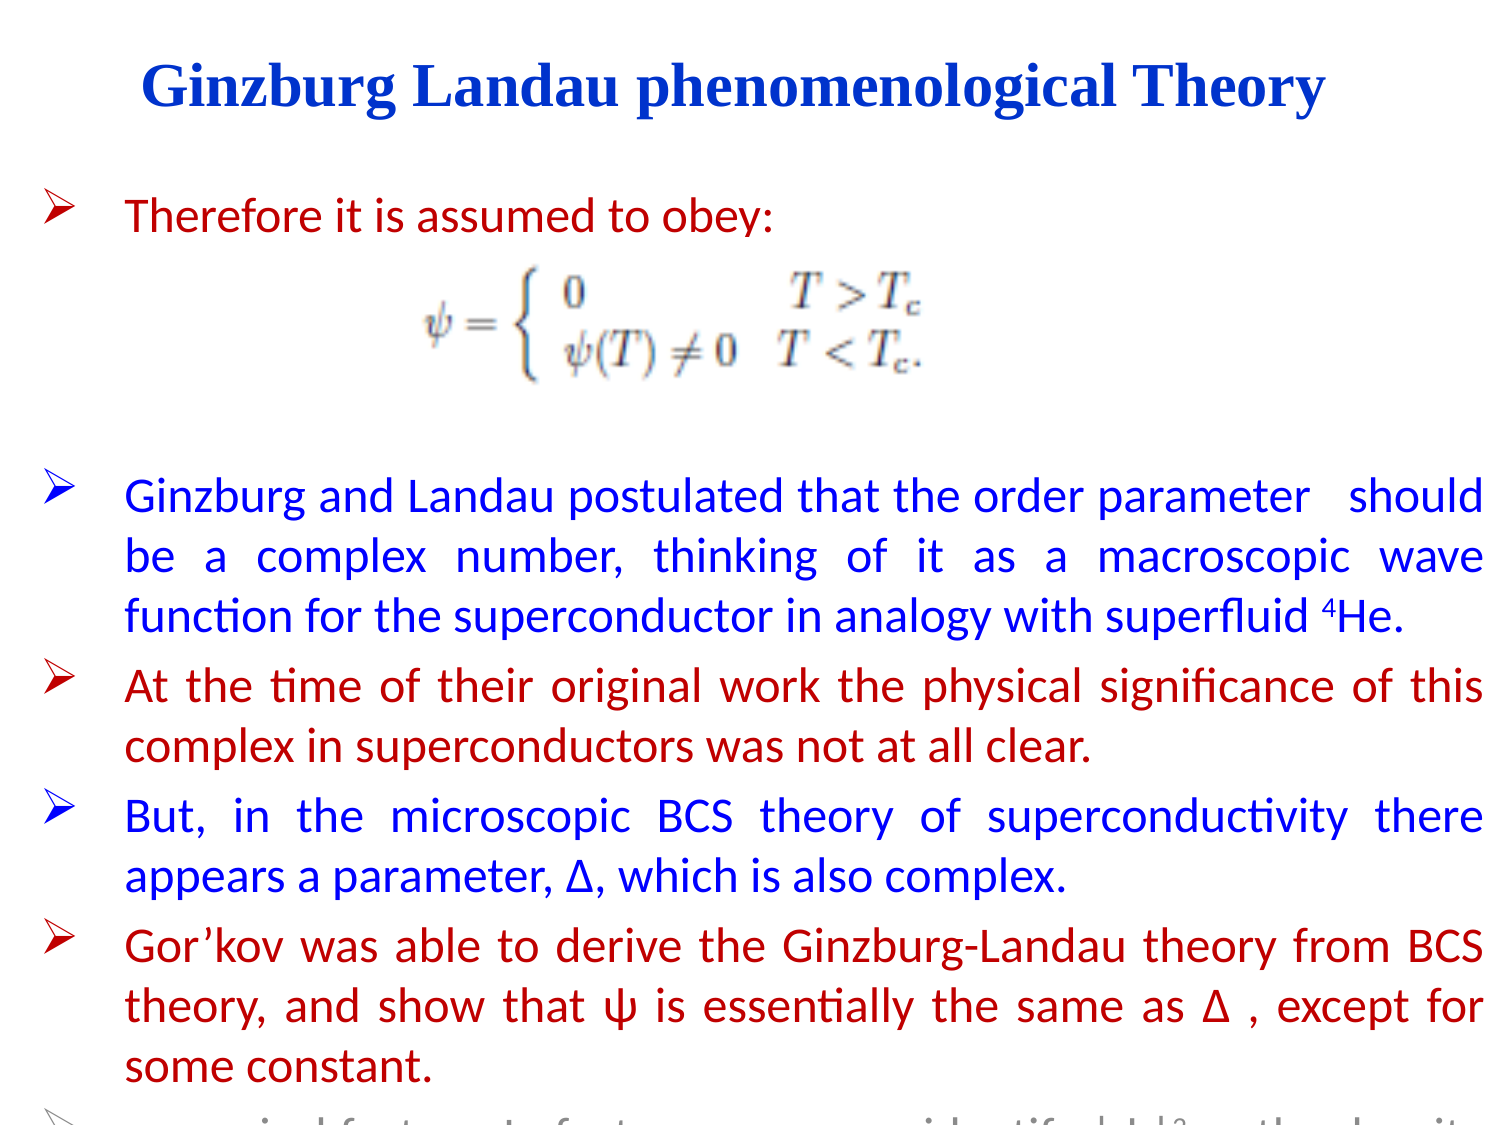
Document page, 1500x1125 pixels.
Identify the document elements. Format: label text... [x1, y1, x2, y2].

subtitle Therefore it is assumed to obey: Ginzburg and Landau postulated that the order parameter should be a complex number, thinking of it as a macroscopic wave function for the superconductor in analogy with superfluid 4He. At the time of their original work the physical significance of this complex in superconductors was not at all clear. But, in the microscopic BCS theory of superconductivity there appears a parameter, Δ, which is also complex. Gor’kov was able to derive the Ginzburg-Landau theory from BCS theory, and show that ψ is essentially the same as Δ , except for some constant. numerical factors. In fact, we can even identify |ψ|2 as the density of BCS “Cooper pairs” present in the sample. [24, 174, 1500, 1125]
title Ginzburg Landau phenomenological Theory [125, 0, 1400, 163]
picture [374, 237, 963, 401]
